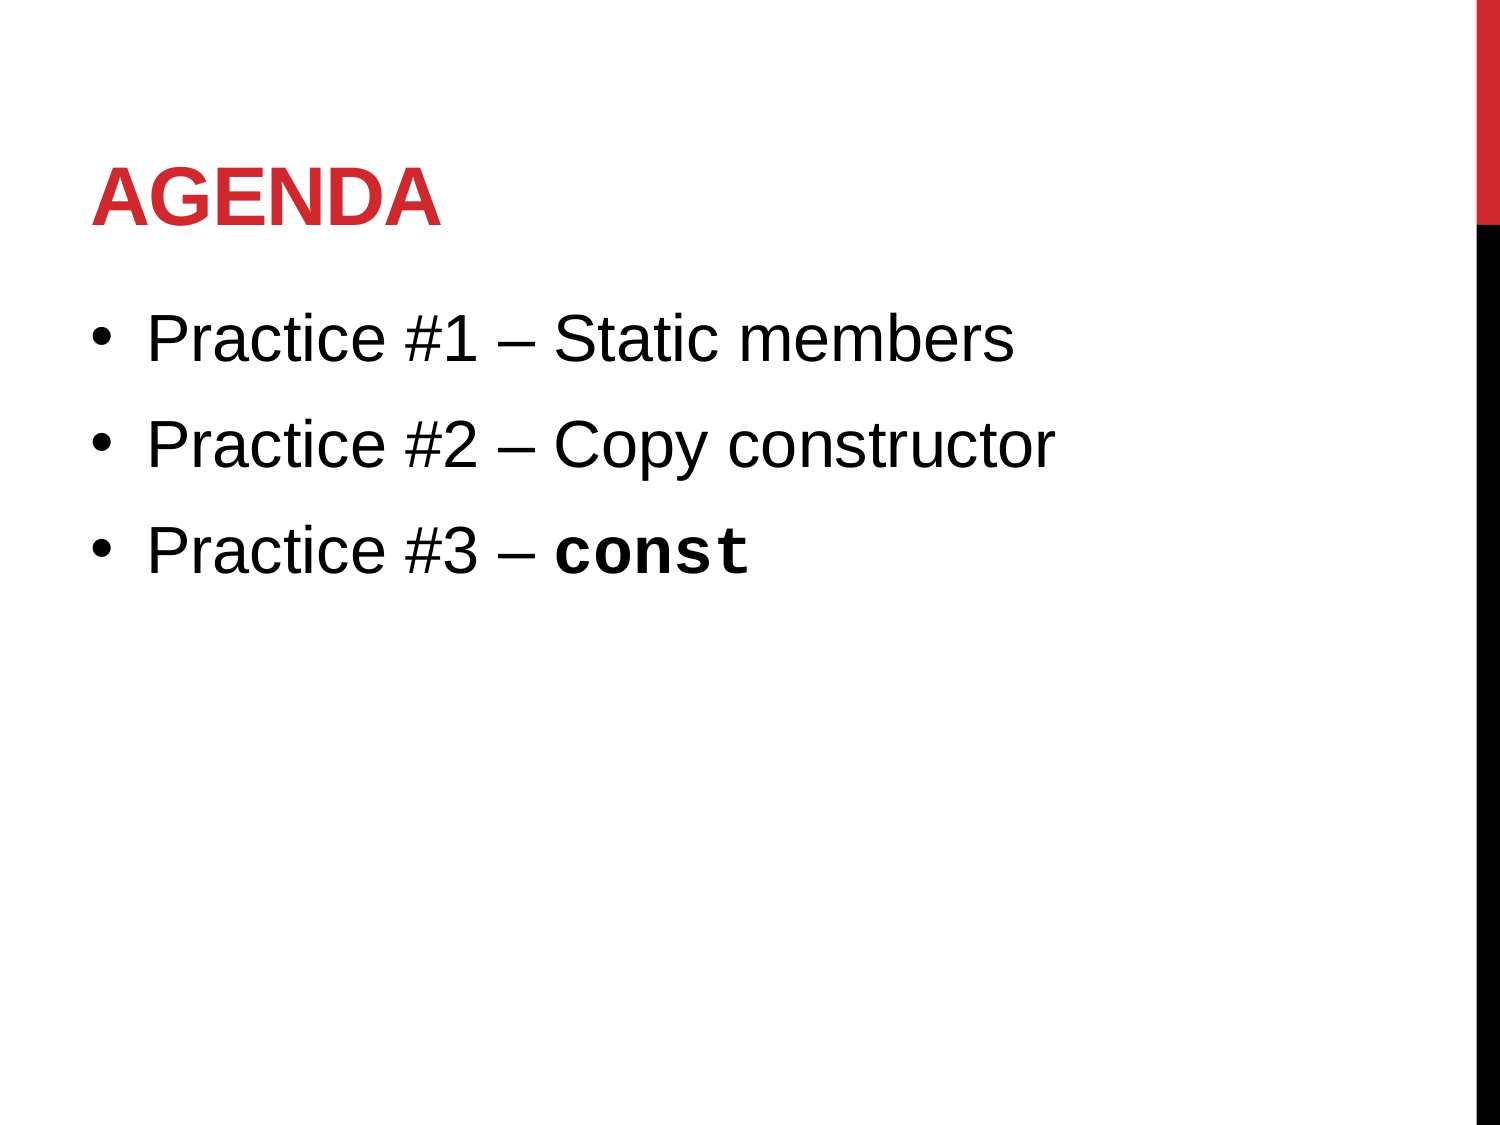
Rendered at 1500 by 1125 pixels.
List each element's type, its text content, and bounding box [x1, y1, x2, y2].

list Practice #1 – Static members Practice #2 – Copy constructor Practice #3 – const [75, 287, 1325, 1005]
title Agenda [75, 25, 1025, 250]
